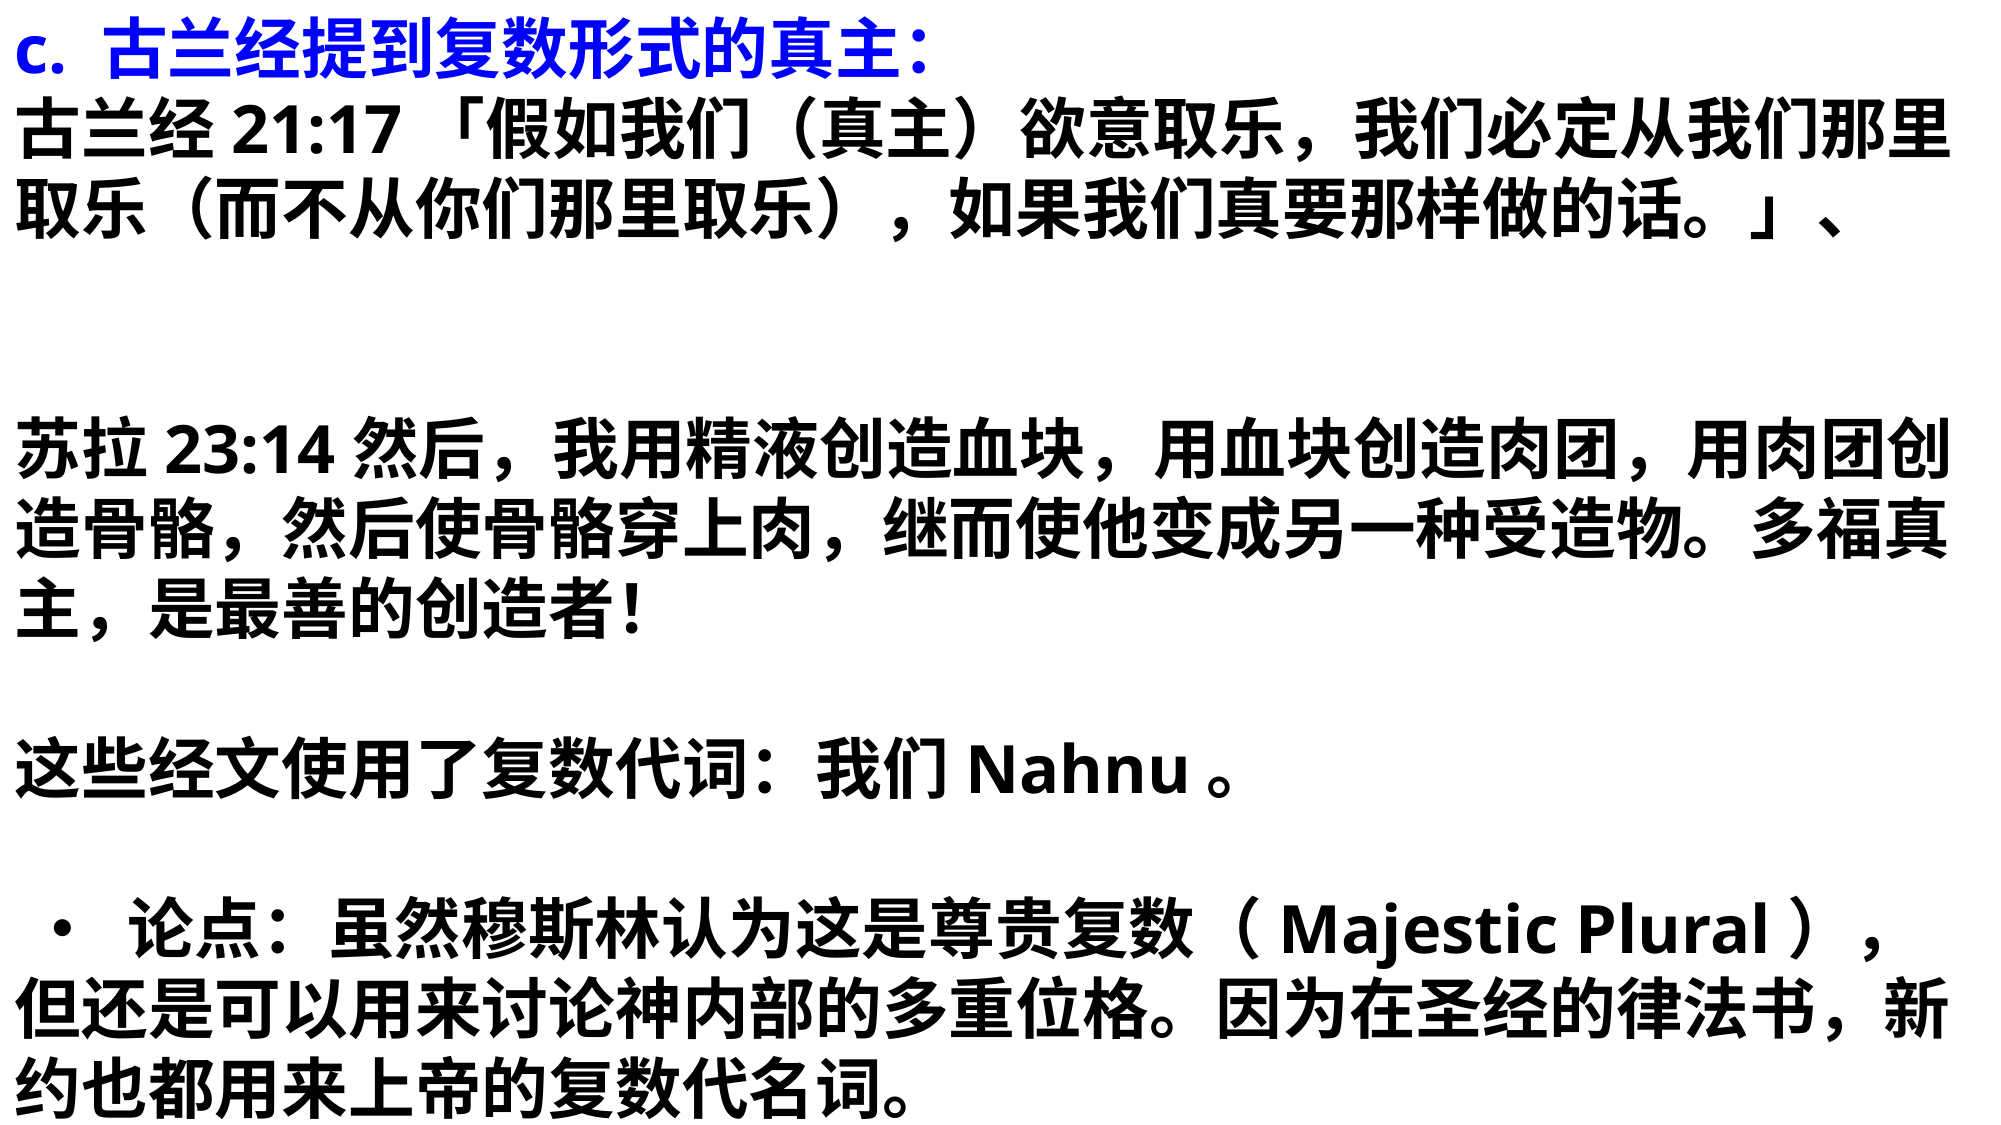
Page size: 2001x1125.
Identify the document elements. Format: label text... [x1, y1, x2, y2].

text_box c. 古兰经提到复数形式的真主： 古兰经21:17「假如我们（真主）欲意取乐，我们必定从我们那里取乐（而不从你们那里取乐），如果我们真要那样做的话。」、 苏拉23:14然后，我用精液创造血块，用血块创造肉团，用肉团创造骨骼，然后使骨骼穿上肉，继而使他变成另一种受造物。多福真主，是最善的创造者！ 这些经文使用了复数代词：我们Nahnu。 • 论点：虽然穆斯林认为这是尊贵复数（Majestic Plural），但还是可以用来讨论神内部的多重位格。因为在圣经的律法书，新约也都用来上帝的复数代名词。 [0, 0, 2000, 1125]
